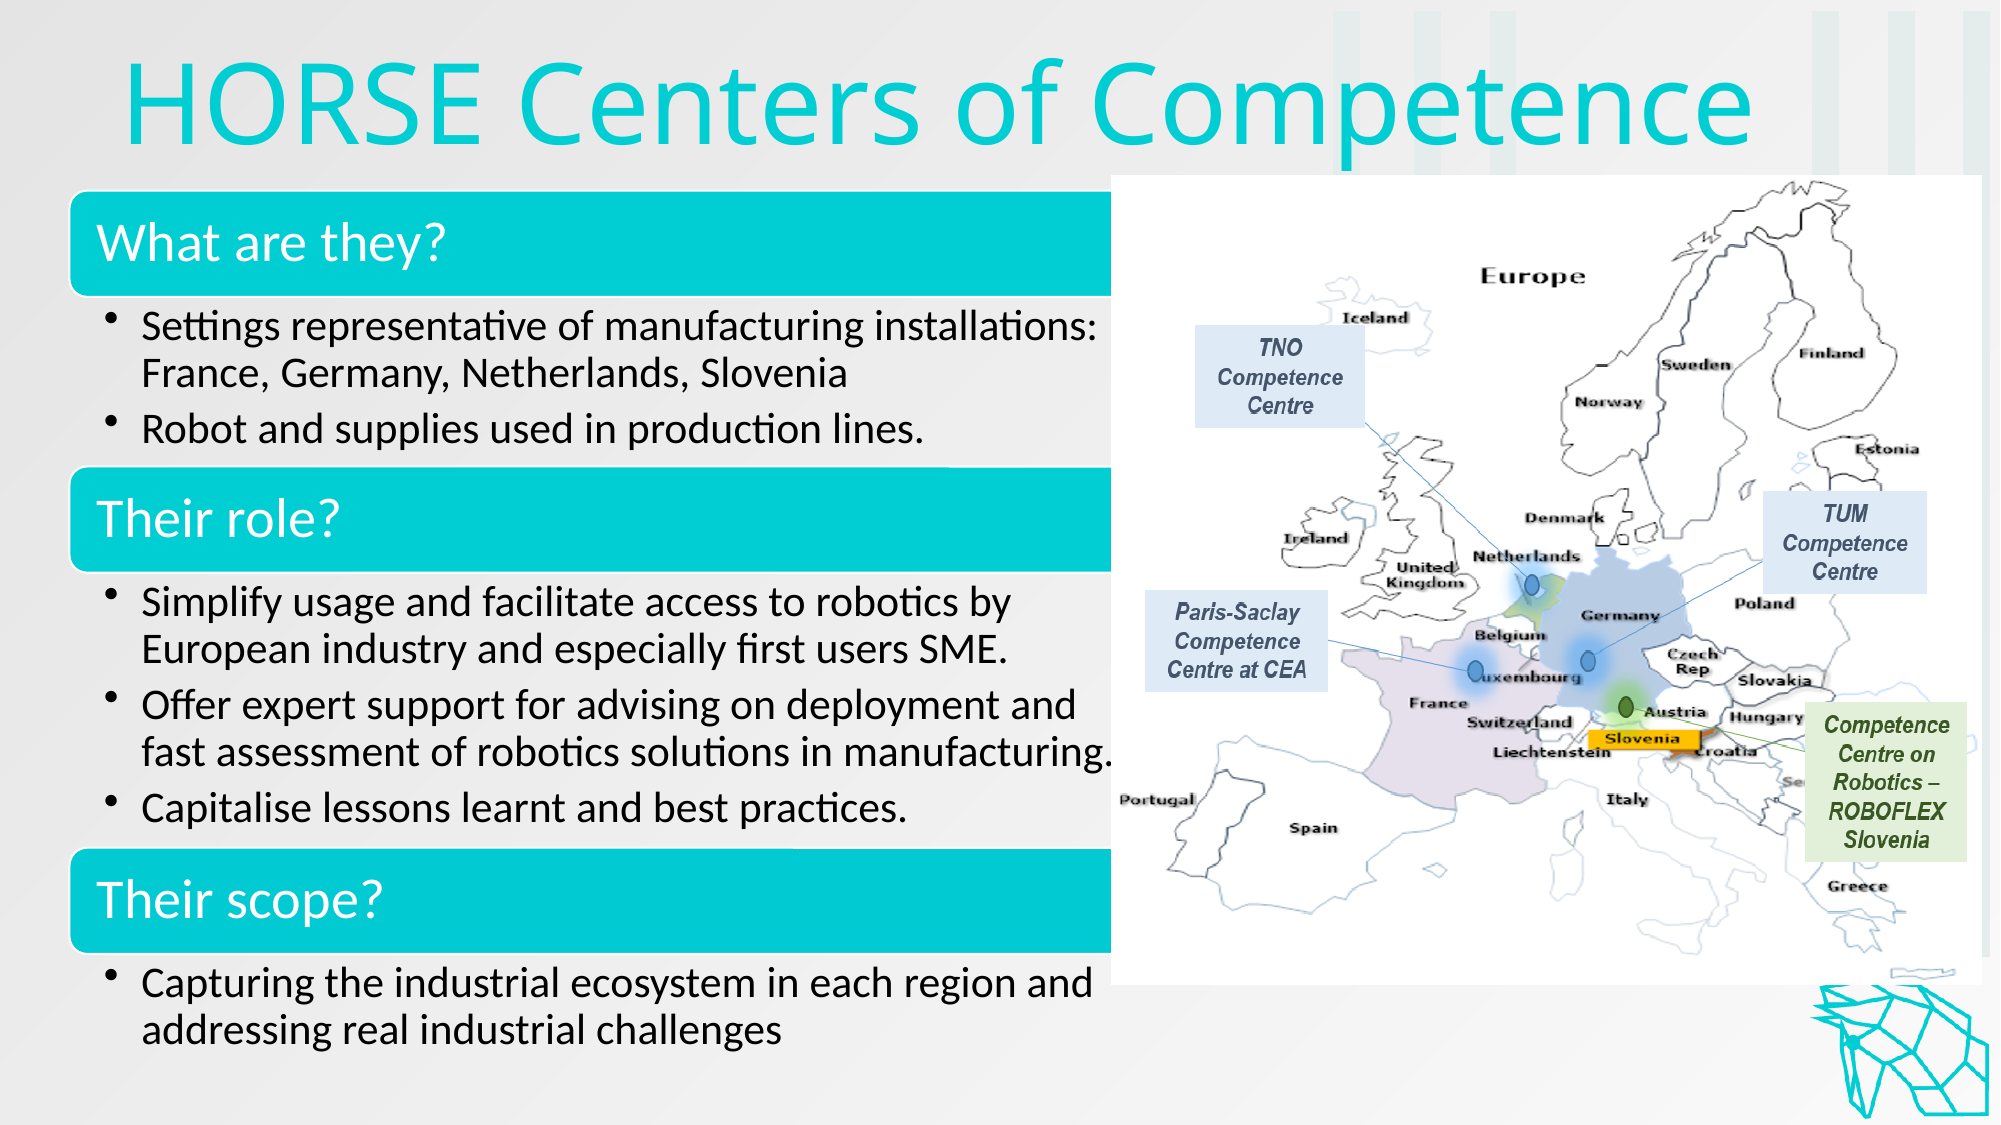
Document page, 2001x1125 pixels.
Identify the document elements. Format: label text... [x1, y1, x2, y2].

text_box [69, 149, 1149, 1104]
title HORSE Centers of Competence [76, 0, 1802, 175]
picture [1111, 175, 2000, 1125]
